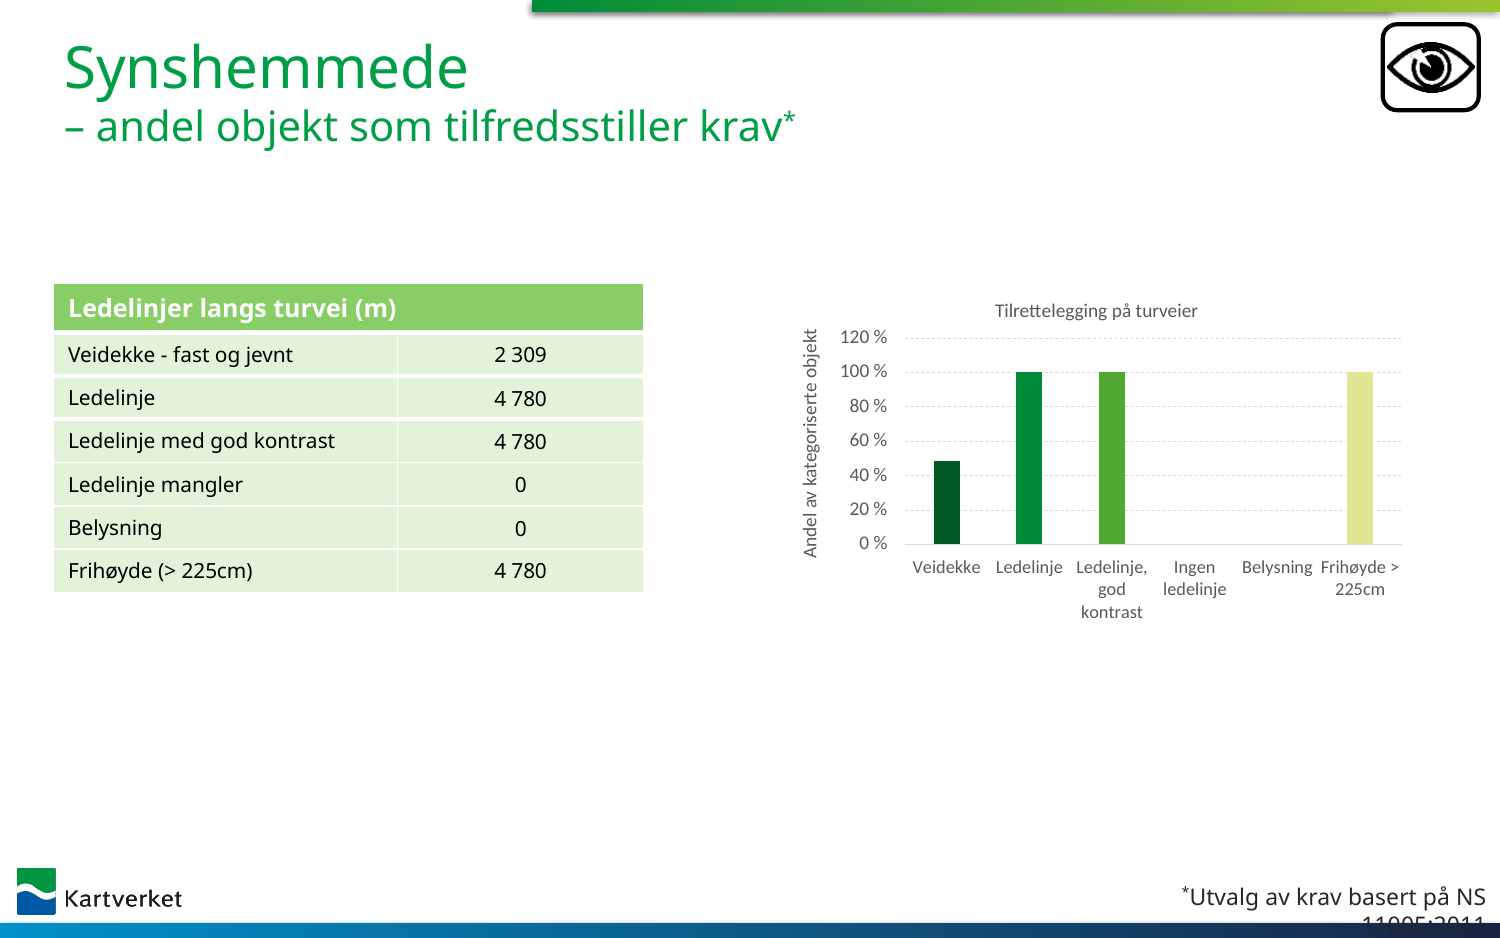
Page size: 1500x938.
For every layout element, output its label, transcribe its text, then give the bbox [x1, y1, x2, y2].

table_header Ledelinjer langs turvei (m) [54, 284, 643, 330]
table_cell 2 309 [398, 335, 643, 374]
table_cell Belysning [54, 507, 397, 548]
table_cell 4 780 [398, 550, 643, 592]
table_cell Frihøyde (> 225cm) [54, 550, 397, 592]
table_cell Ledelinje mangler [54, 463, 397, 505]
table_cell Ledelinje med god kontrast [54, 421, 397, 462]
table_cell Veidekke - fast og jevnt [54, 335, 397, 374]
table_cell 4 780 [398, 378, 643, 417]
table_cell Ledelinje [54, 378, 397, 417]
table_cell 0 [398, 463, 643, 505]
table_cell 0 [398, 507, 643, 548]
text_box *Utvalg av krav basert på NS 11005:2011 [1068, 873, 1500, 938]
table_cell 4 780 [398, 421, 643, 462]
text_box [1382, 24, 1480, 111]
text_box Synshemmede – andel objekt som tilfredsstiller krav* [49, 24, 1431, 158]
picture [791, 291, 1402, 630]
